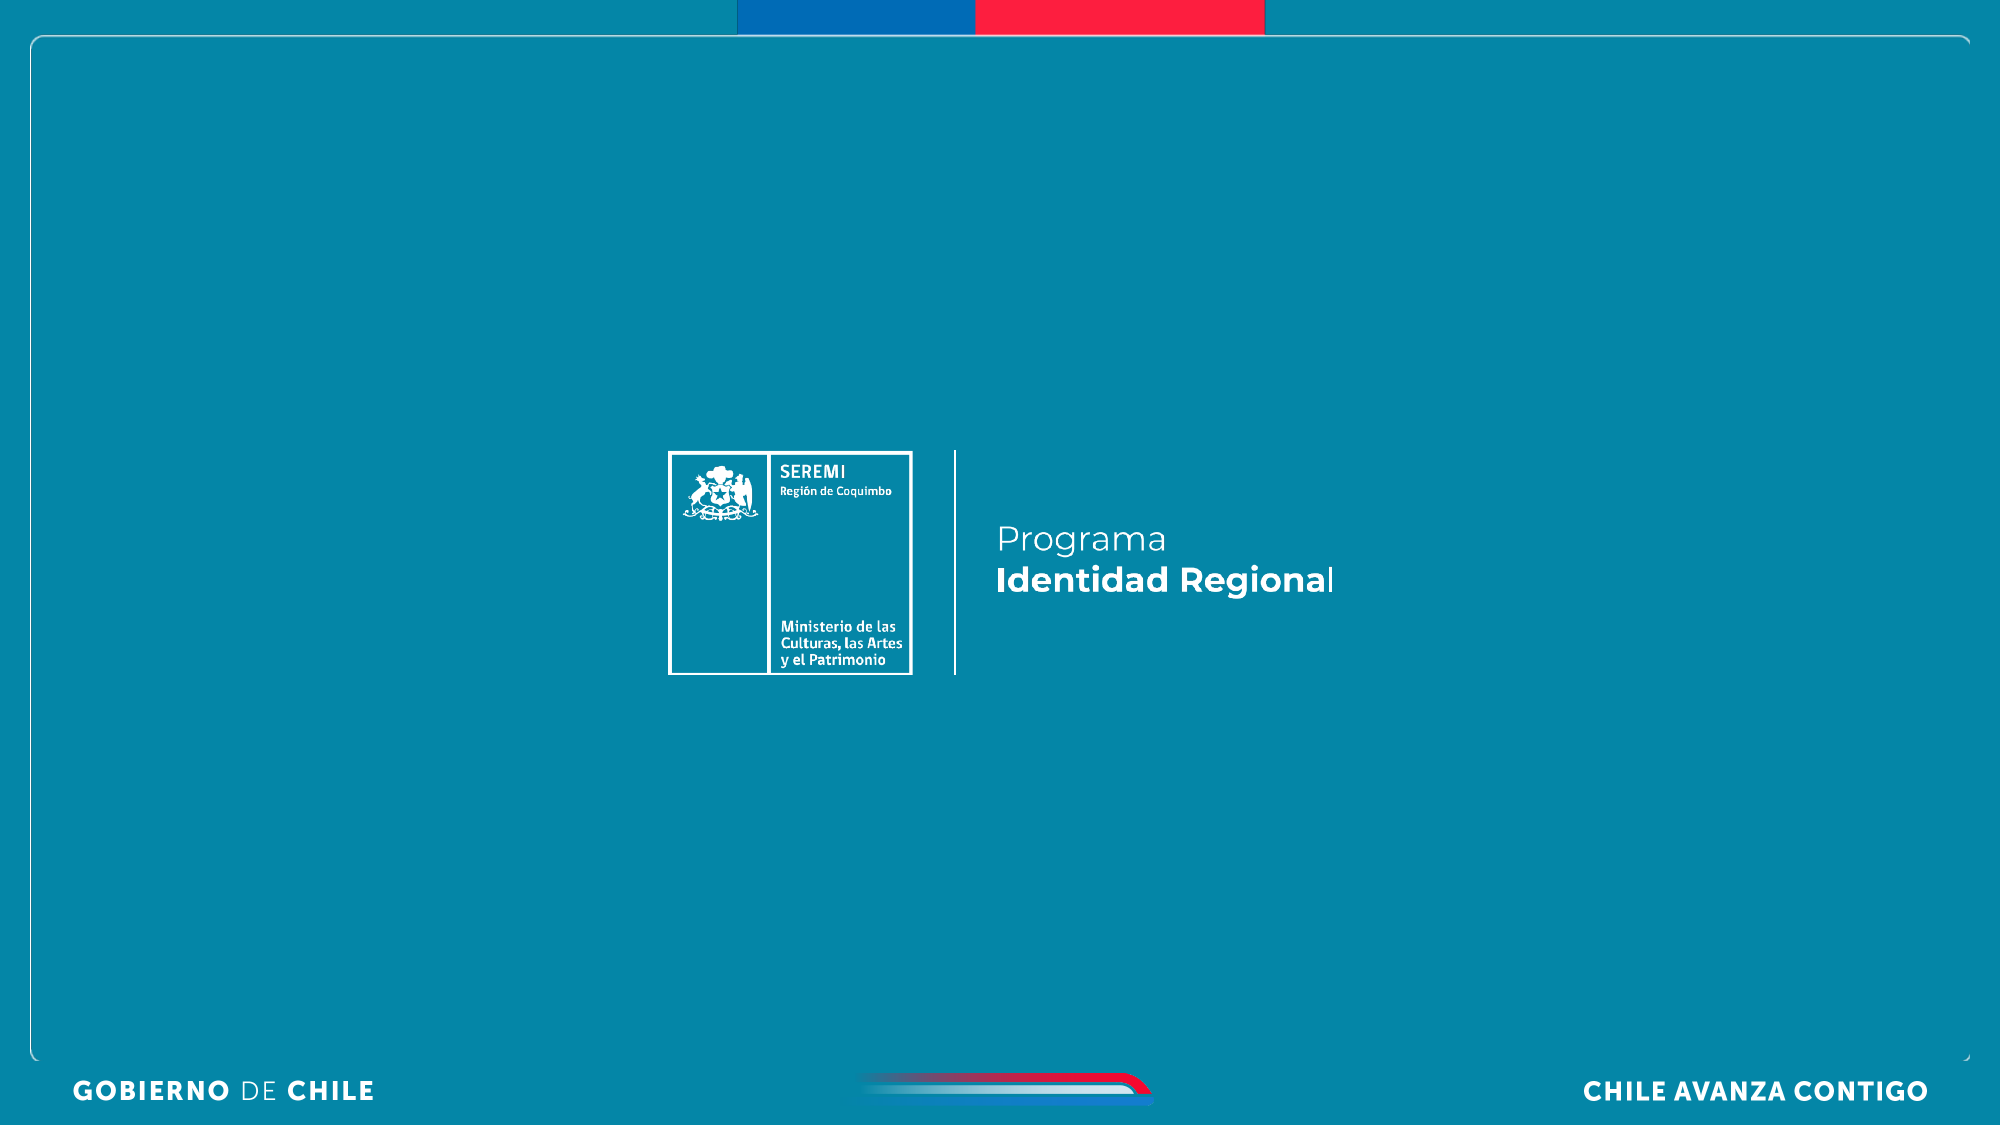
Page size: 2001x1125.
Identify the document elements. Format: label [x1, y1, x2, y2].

picture [209, 1081, 228, 1100]
picture [1675, 1082, 1690, 1100]
picture [344, 1082, 355, 1099]
picture [74, 1081, 91, 1100]
picture [188, 1082, 203, 1099]
picture [289, 1081, 304, 1100]
picture [1693, 1082, 1709, 1100]
picture [1638, 1082, 1649, 1100]
picture [1585, 1082, 1600, 1100]
picture [1654, 1082, 1664, 1100]
picture [960, 1098, 1153, 1105]
picture [311, 1082, 326, 1099]
picture [151, 1082, 163, 1099]
picture [1732, 1082, 1746, 1100]
picture [168, 1082, 181, 1099]
picture [243, 1082, 251, 1099]
picture [121, 1082, 134, 1099]
picture [1769, 1082, 1784, 1100]
picture [1887, 1082, 1903, 1100]
picture [1606, 1082, 1620, 1100]
picture [1795, 1082, 1811, 1100]
picture [1752, 1082, 1765, 1100]
picture [361, 1082, 372, 1099]
picture [1839, 1082, 1853, 1100]
picture [861, 1074, 1150, 1093]
picture [867, 1086, 1132, 1093]
picture [1858, 1082, 1873, 1100]
picture [333, 1082, 337, 1099]
picture [97, 1081, 115, 1100]
picture [1815, 1082, 1833, 1100]
picture [140, 1082, 144, 1099]
picture [1711, 1082, 1726, 1100]
picture [1908, 1082, 1926, 1100]
